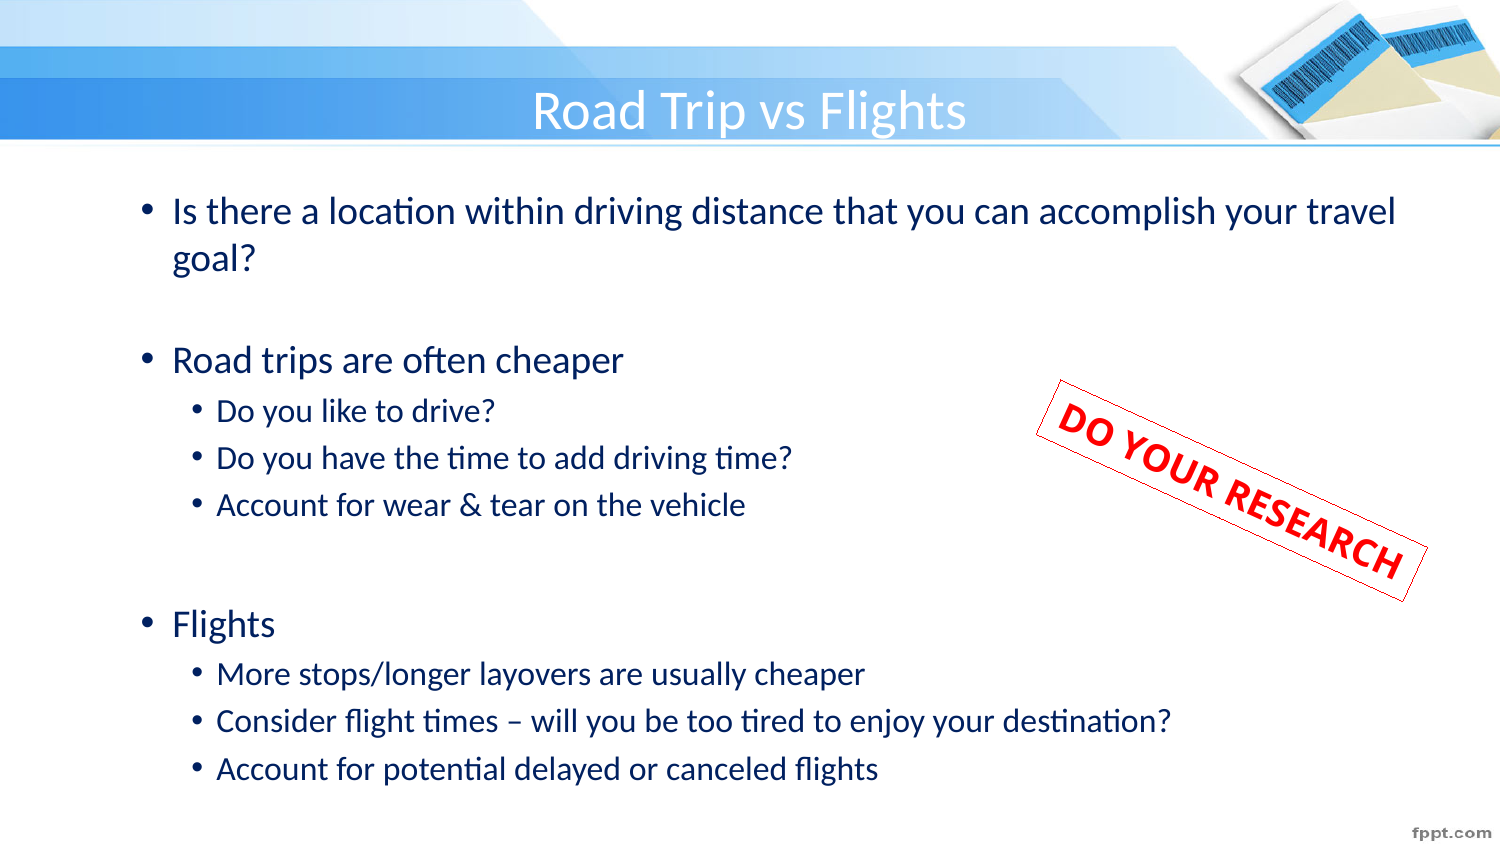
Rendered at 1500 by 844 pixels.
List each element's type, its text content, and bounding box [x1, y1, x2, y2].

list Is there a location within driving distance that you can accomplish your travel goal? Road trips are often cheaper Do you like to drive? Do you have the time to add driving time? Account for wear & tear on the vehicle Flights More stops/longer layovers are usually cheaper Consider flight times – will you be too tired to enjoy your destination? Account for potential delayed or canceled flights [75, 177, 1425, 800]
text_box DO YOUR RESEARCH [1036, 379, 1428, 602]
picture [0, 0, 1500, 844]
title Road Trip vs Flights [75, 37, 1425, 177]
